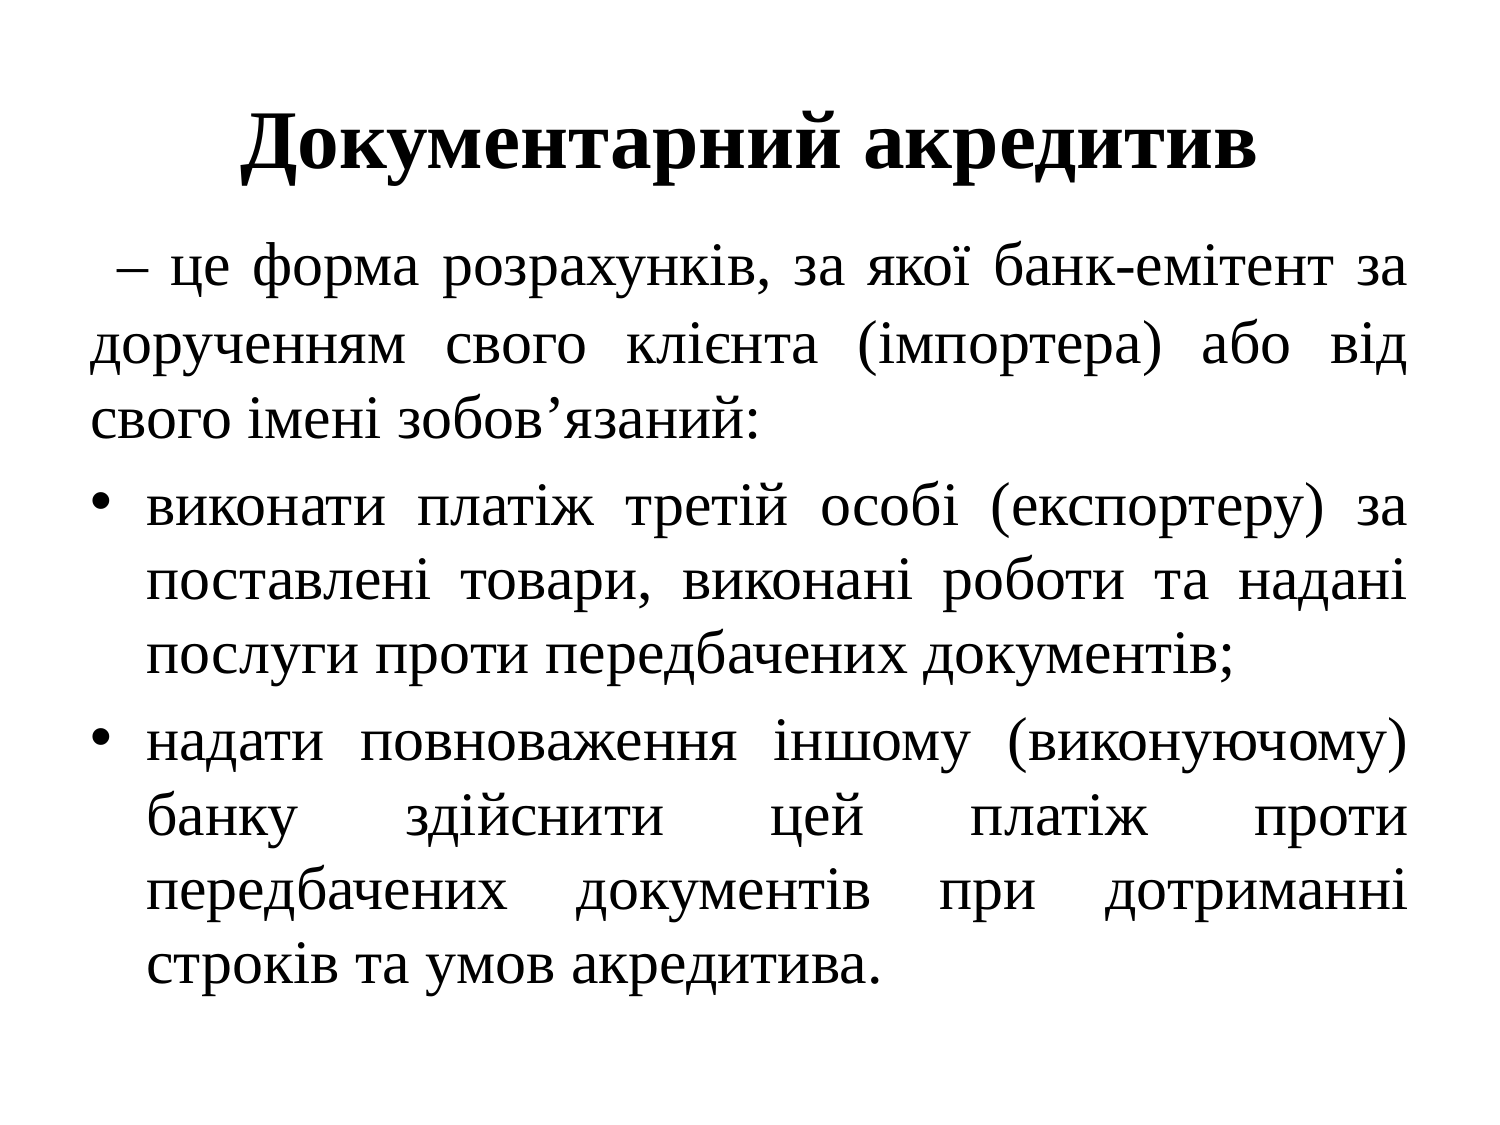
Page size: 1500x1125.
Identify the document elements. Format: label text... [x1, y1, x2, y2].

list Документарний акредитив – це форма розрахунків, за якої банк-емітент за дорученням свого клієнта (імпортера) або від свого імені зобов’язаний: виконати платіж третій особі (експортеру) за поставлені товари, виконані роботи та надані послуги проти передбачених документів; надати повноваження іншому (виконуючому) банку здійснити цей платіж проти передбачених документів при дотриманні строків та умов акредитива. [75, 78, 1425, 1012]
